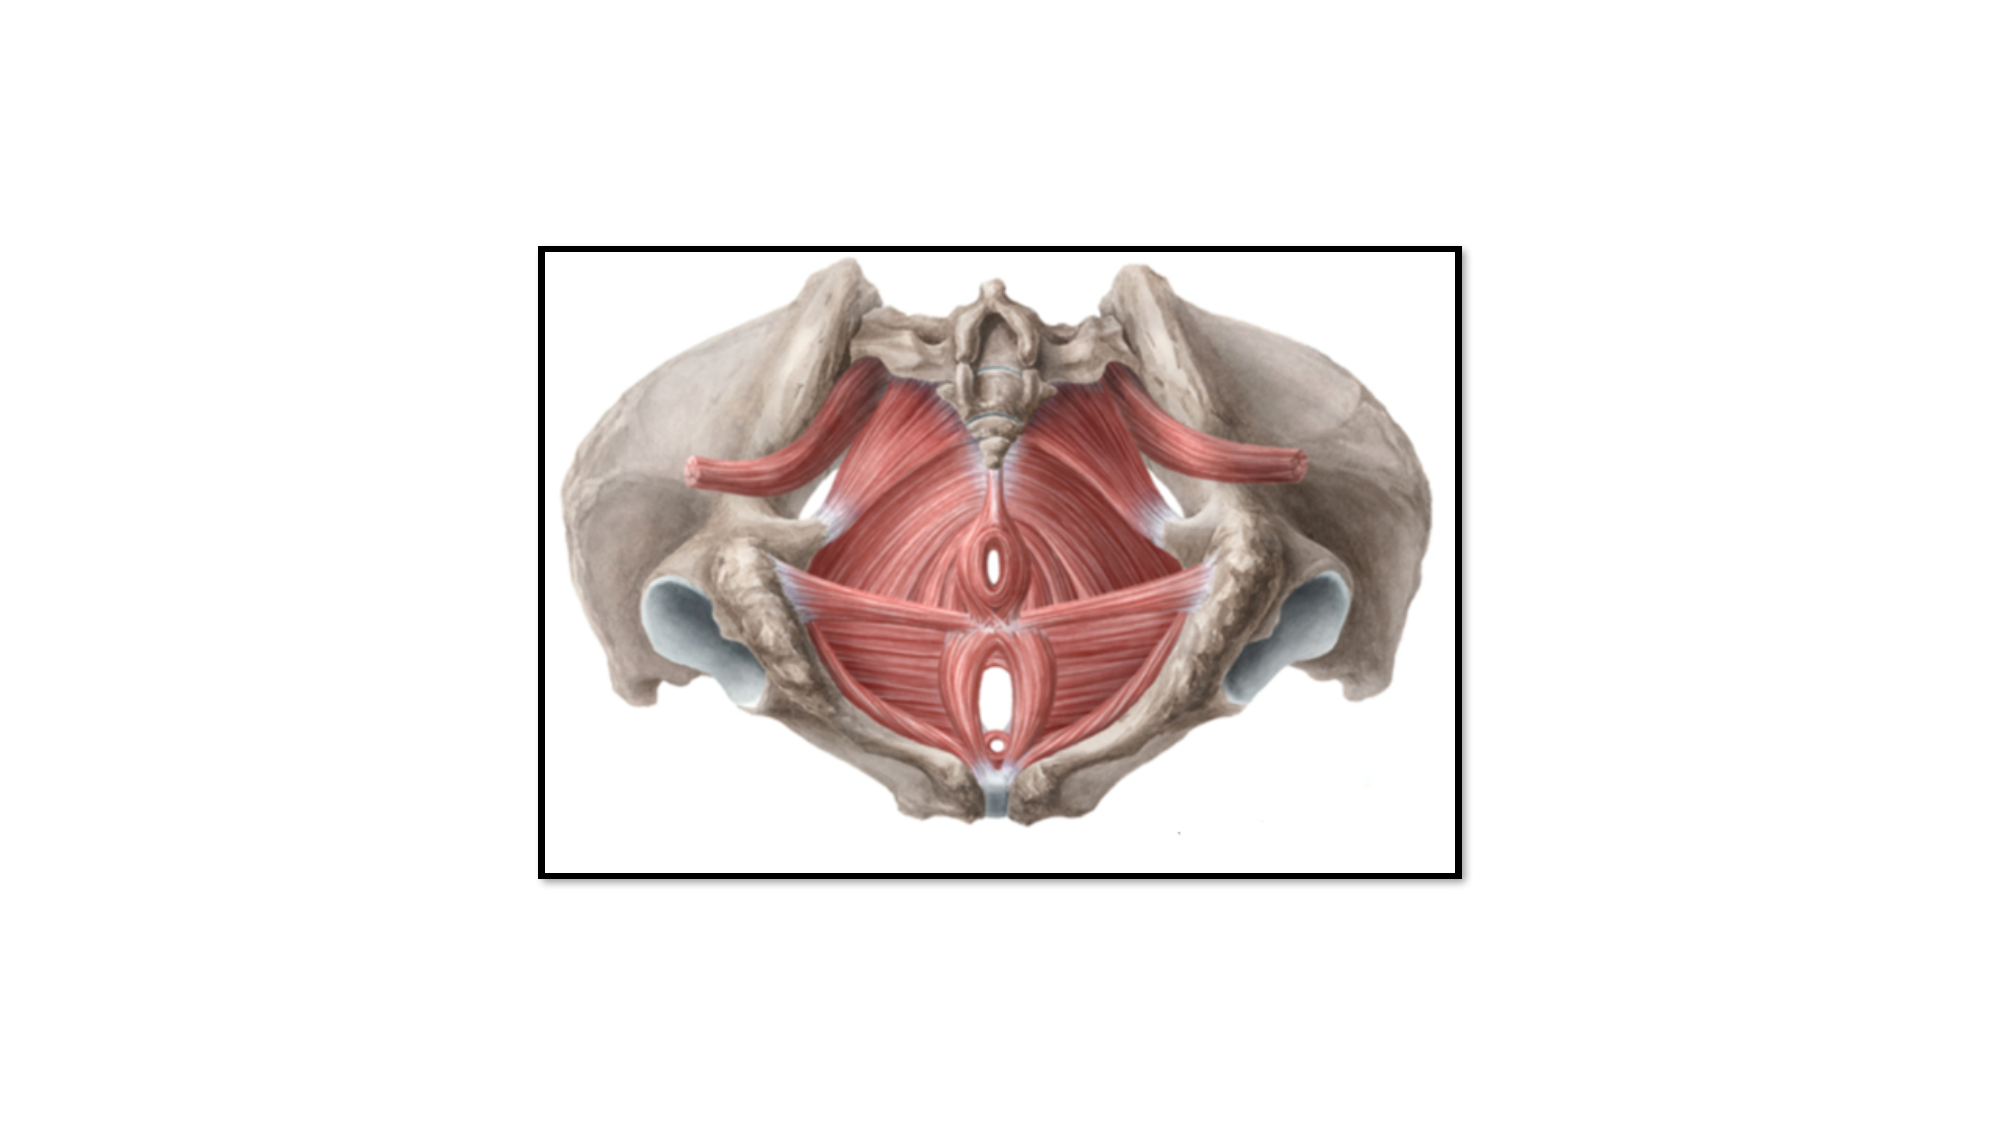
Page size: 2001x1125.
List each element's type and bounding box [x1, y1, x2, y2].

list [544, 252, 1456, 873]
